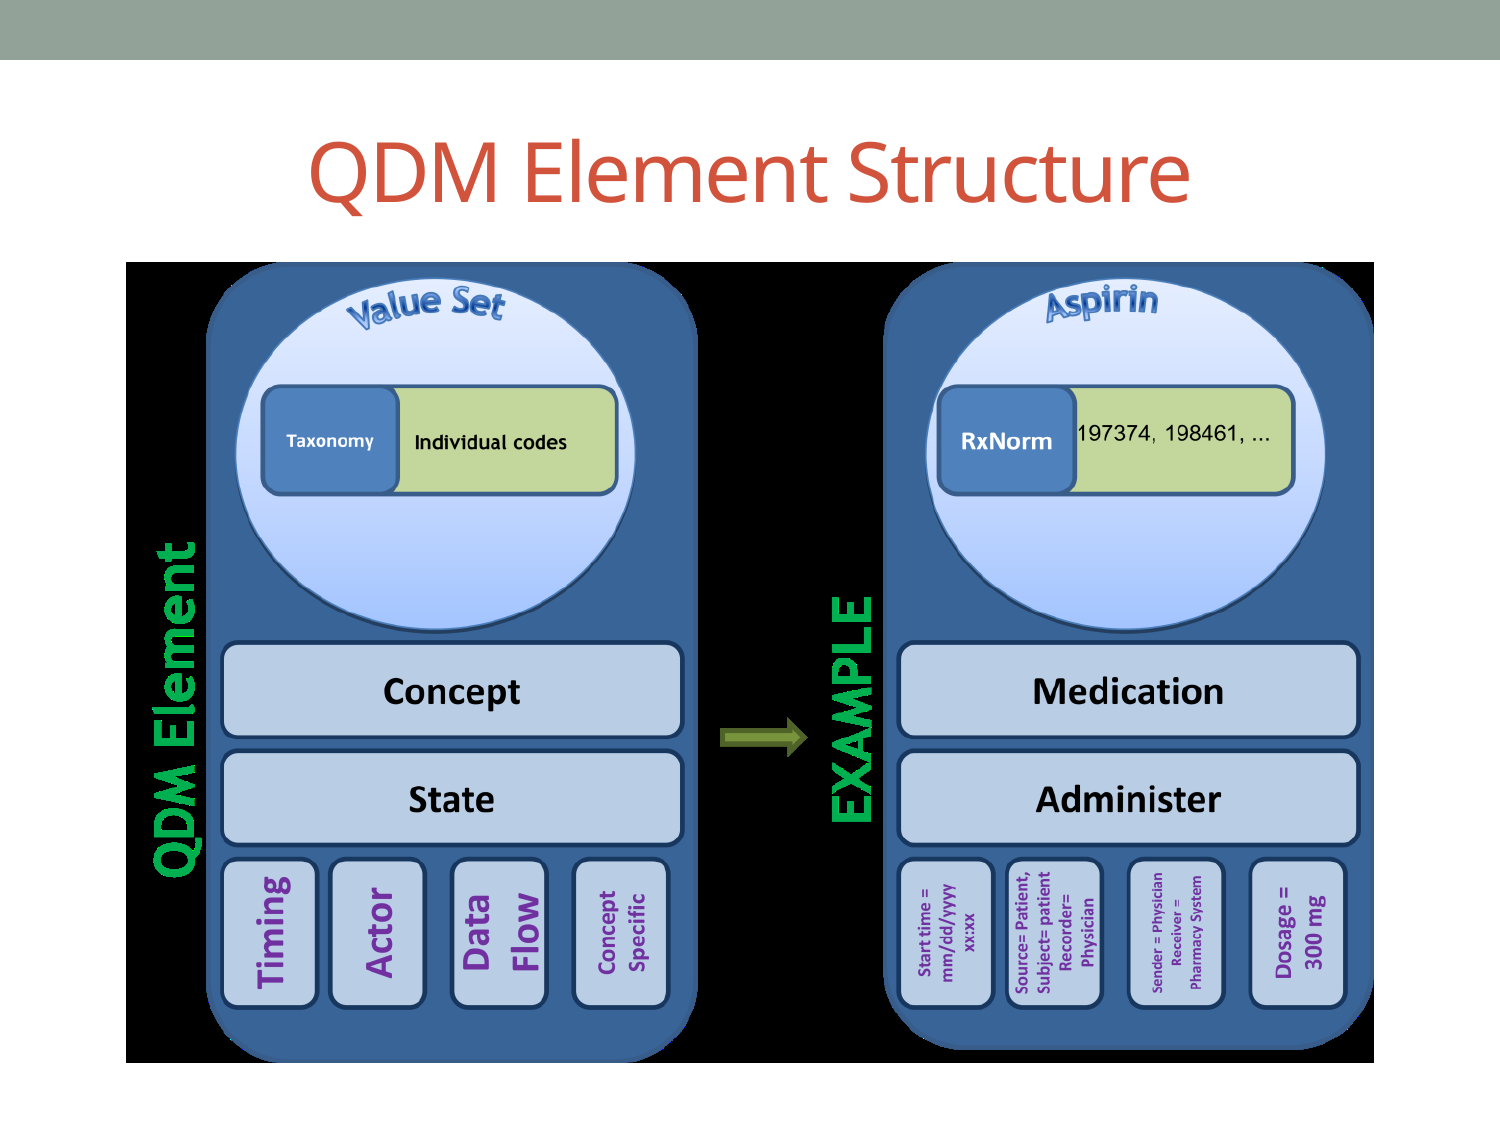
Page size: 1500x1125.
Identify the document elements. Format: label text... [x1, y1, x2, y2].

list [125, 262, 1375, 1063]
title QDM Element Structure [75, 87, 1425, 250]
